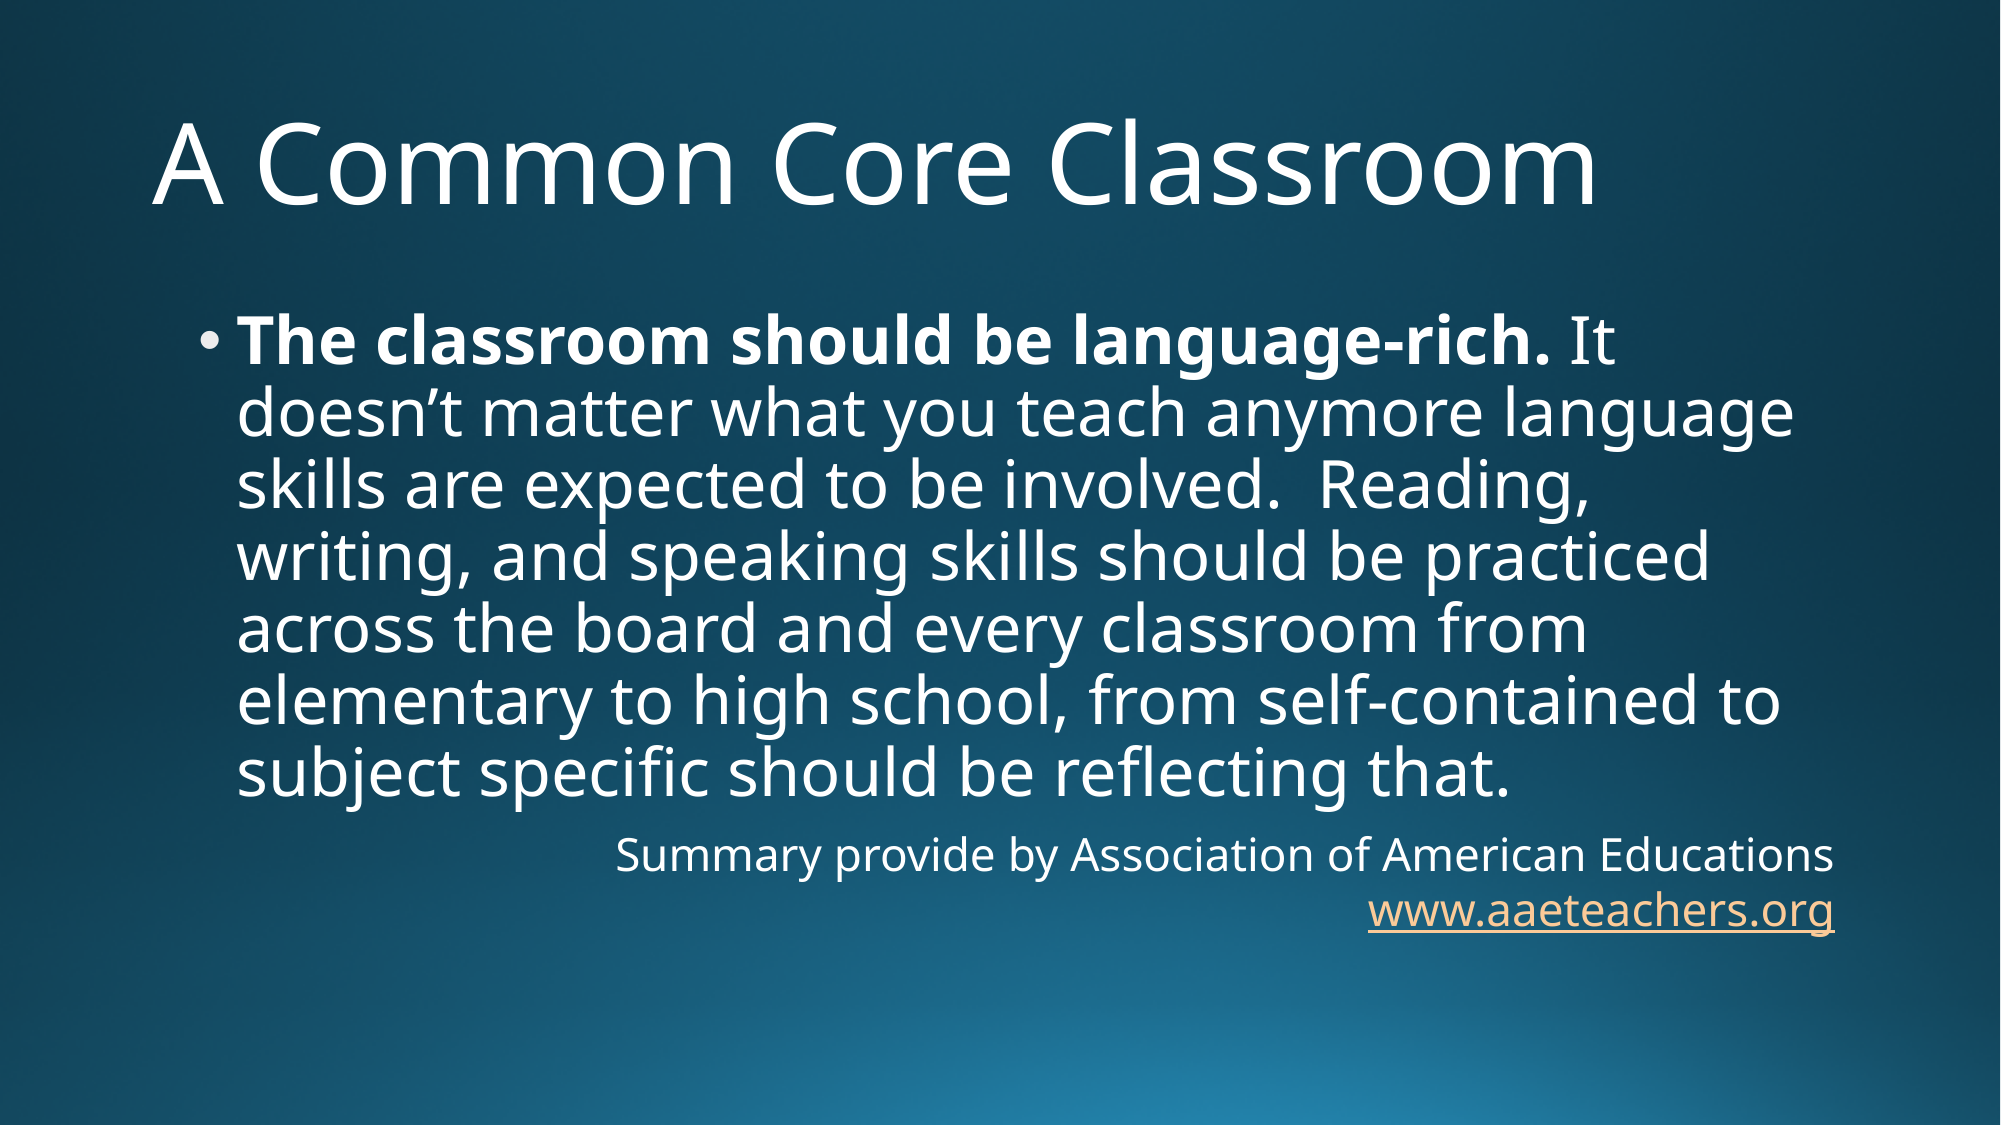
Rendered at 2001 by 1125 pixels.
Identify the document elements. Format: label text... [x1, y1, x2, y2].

list The classroom should be language-rich. It doesn’t matter what you teach anymore language skills are expected to be involved. Reading, writing, and speaking skills should be practiced across the board and every classroom from elementary to high school, from self-contained to subject specific should be reflecting that. Summary provide by Association of American Educations www.aaeteachers.org [183, 299, 1863, 1070]
title A Common Core Classroom [137, 59, 1863, 278]
picture [0, 0, 2001, 1125]
